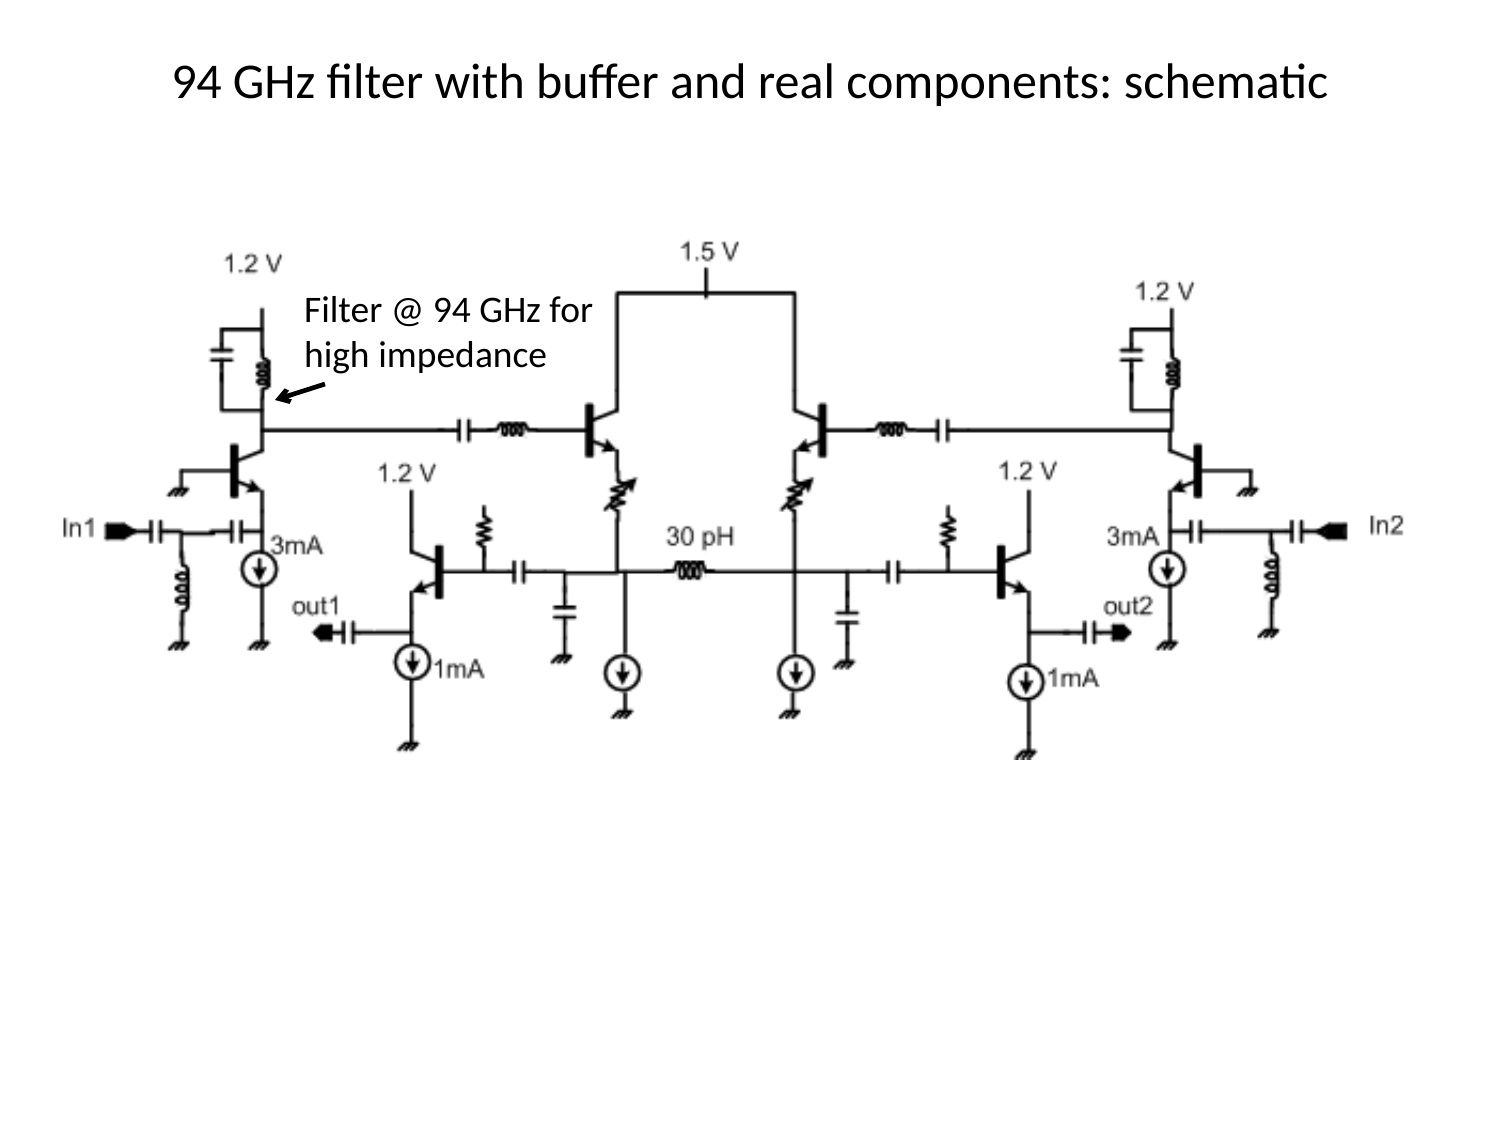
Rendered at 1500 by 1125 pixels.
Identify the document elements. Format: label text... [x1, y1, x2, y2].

picture [62, 234, 1414, 761]
title 94 GHz filter with buffer and real components: schematic [75, 45, 1425, 113]
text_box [274, 383, 326, 401]
